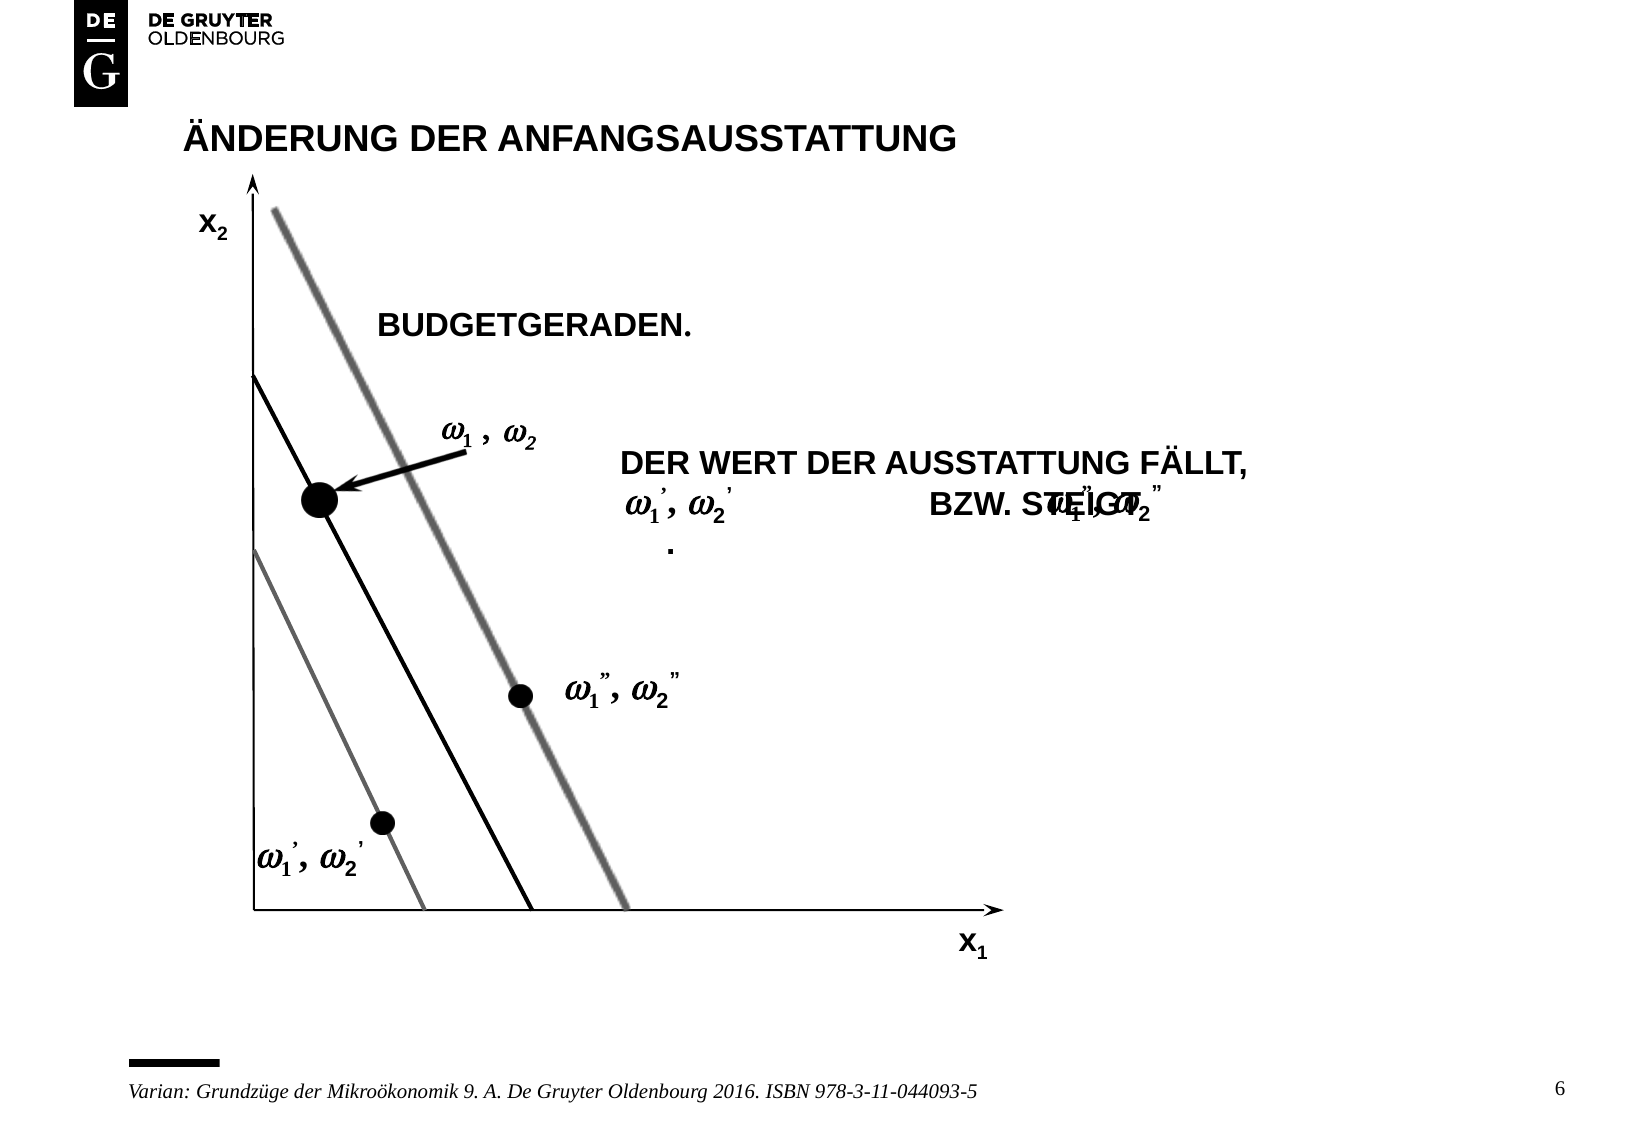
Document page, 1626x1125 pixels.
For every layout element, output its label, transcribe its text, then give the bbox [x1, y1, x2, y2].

title änderung der anfangsausstattung [182, 113, 1610, 196]
text_box w1”, w2” [1029, 467, 1178, 534]
slide_number 6 [1554, 1074, 1614, 1104]
text_box DER WERT DER AUSSTATTUNG FÄLLT, BZW. STEIGT . [616, 434, 1274, 569]
text_box w1”, w2” [616, 654, 696, 720]
text_box x2 [183, 191, 243, 252]
text_box w1’, w2’ [616, 468, 748, 535]
picture [271, 193, 630, 925]
text_box [983, 903, 1004, 911]
text_box BUDGETGERADEN. [616, 295, 739, 351]
text_box [246, 173, 259, 195]
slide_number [128, 1077, 1539, 1108]
text_box x1 [943, 910, 1003, 971]
text_box w1’, w2’ [240, 822, 284, 889]
